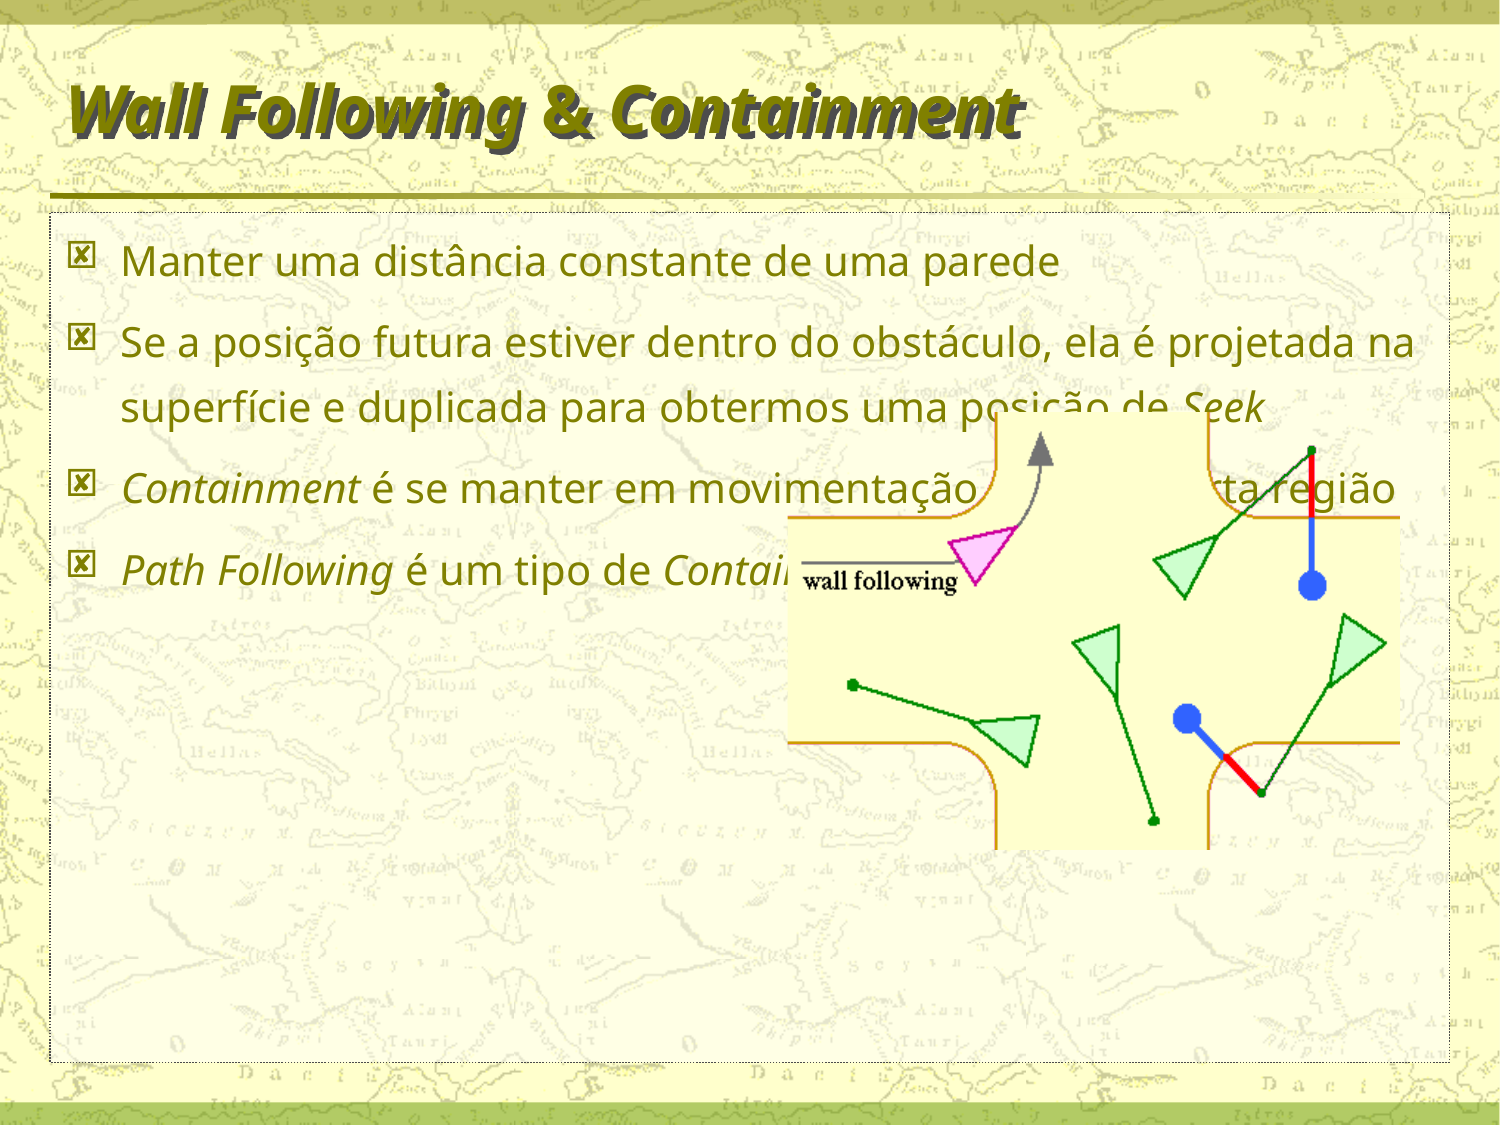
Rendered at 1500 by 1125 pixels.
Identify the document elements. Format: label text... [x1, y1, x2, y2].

list Manter uma distância constante de uma parede Se a posição futura estiver dentro do obstáculo, ela é projetada na superfície e duplicada para obtermos uma posição de Seek Containment é se manter em movimentação em uma certa região Path Following é um tipo de Containment [49, 212, 1450, 1063]
title Wall Following & Containment [50, 8, 1450, 206]
picture [0, 25, 1500, 1102]
